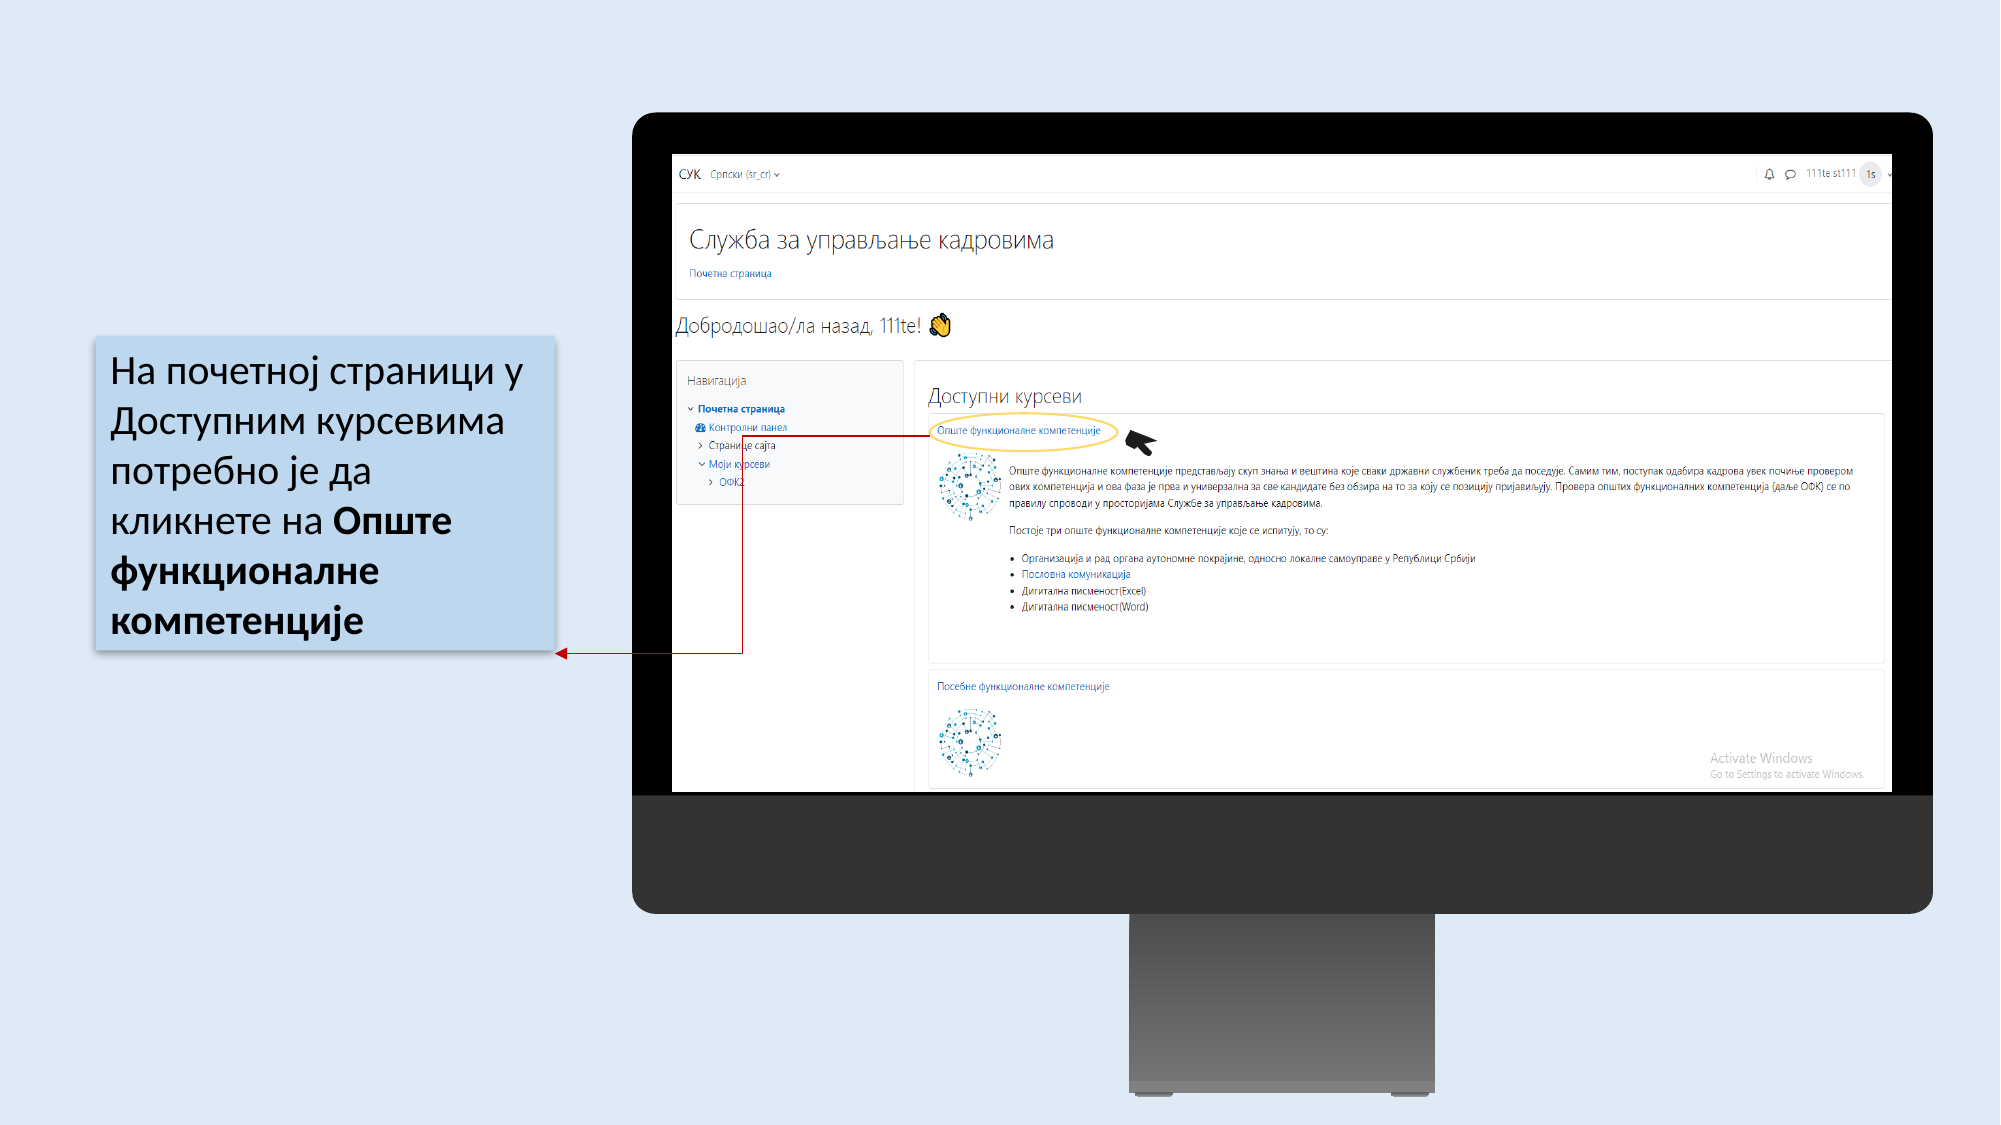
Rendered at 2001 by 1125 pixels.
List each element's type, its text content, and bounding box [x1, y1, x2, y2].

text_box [554, 112, 1933, 1097]
text_box На почетној страници у Доступним курсевима потребно је да кликнете на Опште функционалне компетенције [95, 335, 554, 651]
